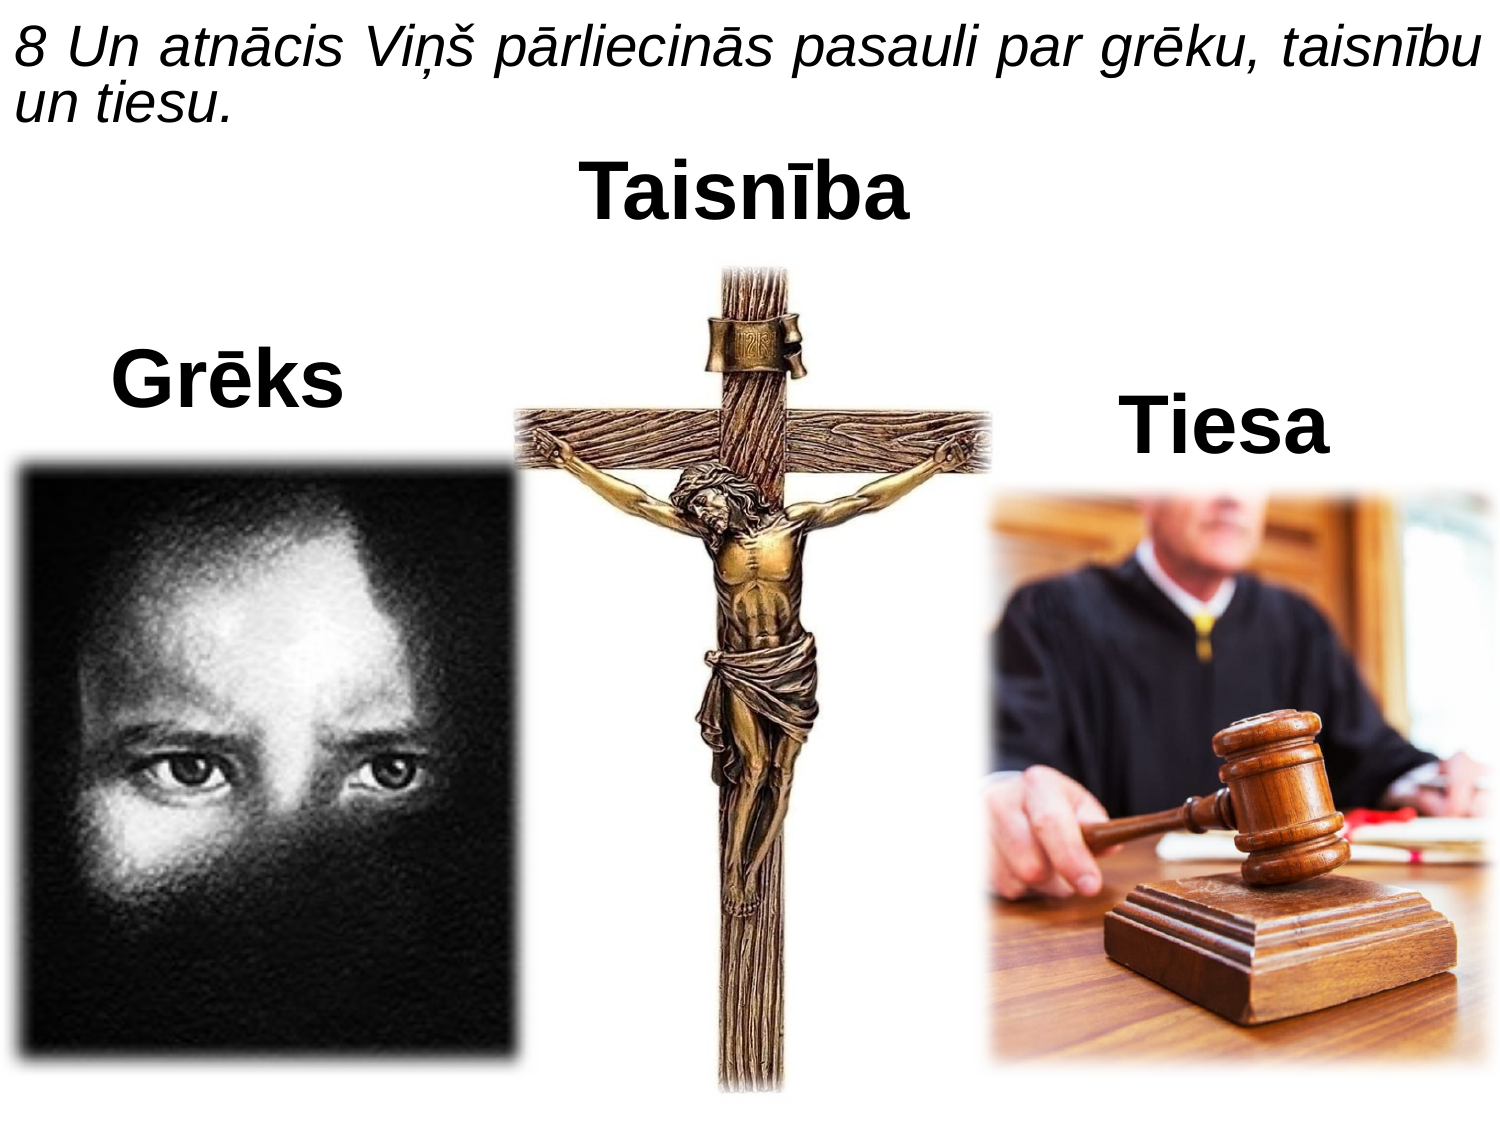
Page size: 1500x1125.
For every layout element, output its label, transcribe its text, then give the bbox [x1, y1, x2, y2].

text_box Grēks [70, 316, 387, 443]
picture [0, 257, 1500, 1102]
text_box 8 Un atnācis Viņš pārliecinās pasauli par grēku, taisnību un tiesu. [0, 14, 1500, 188]
text_box Tiesa [1066, 363, 1383, 478]
text_box Taisnība [539, 128, 950, 256]
